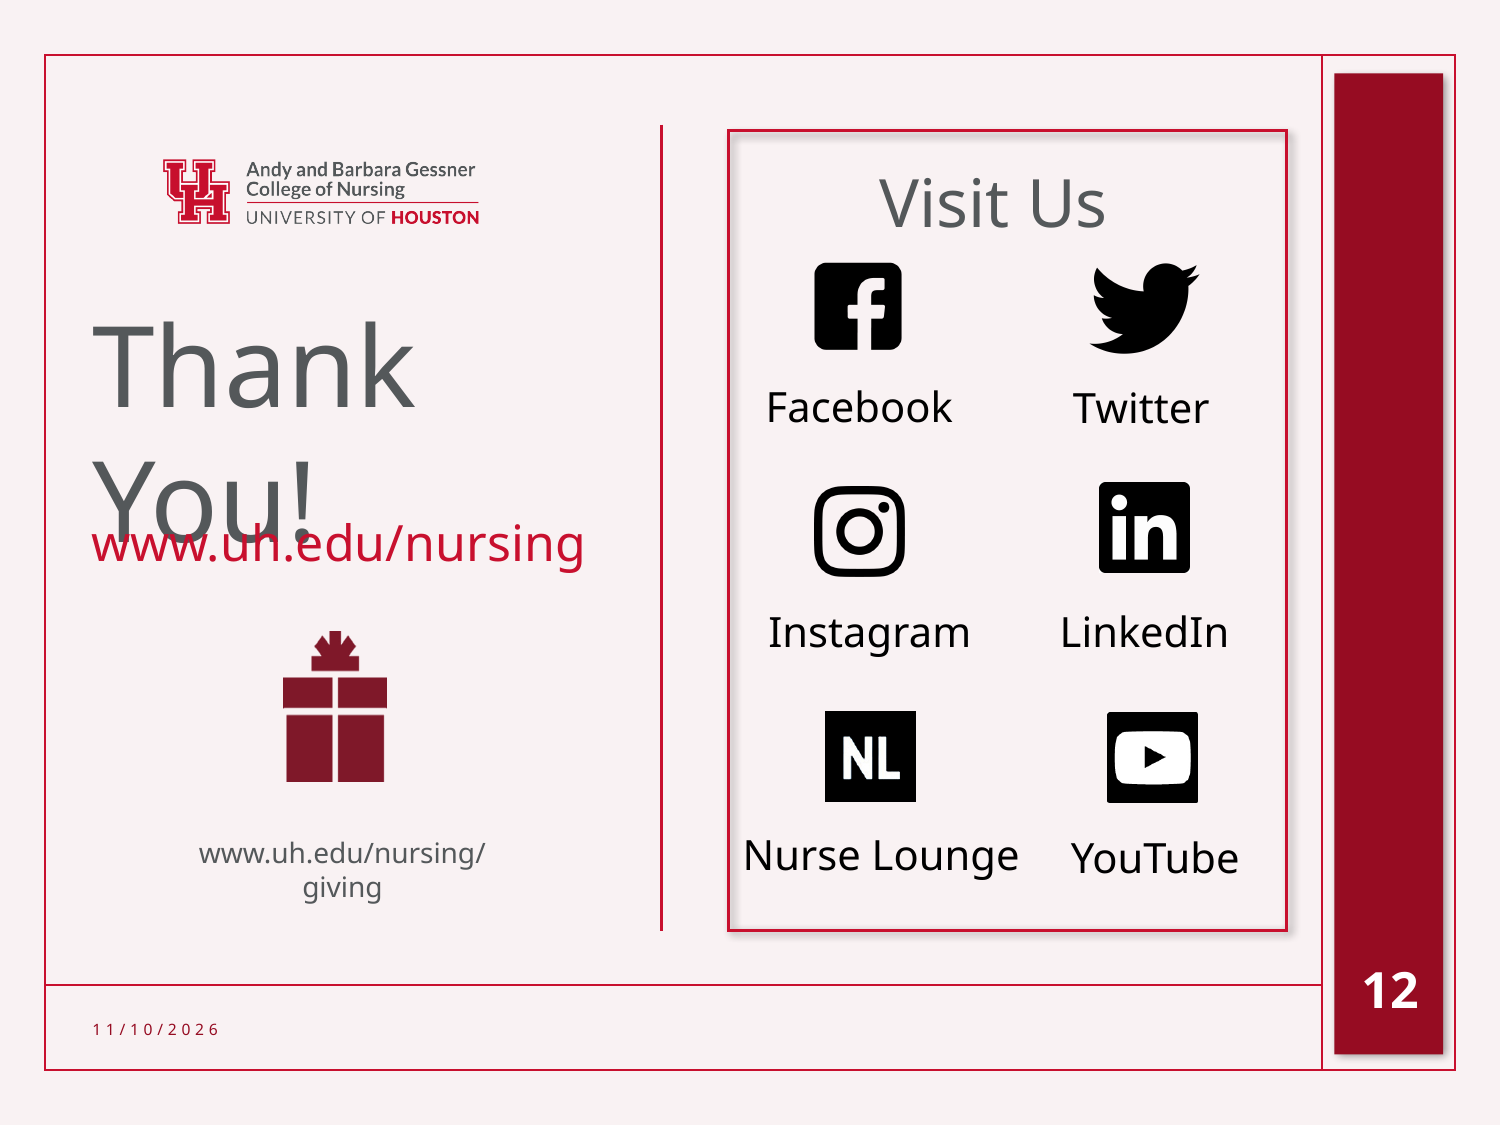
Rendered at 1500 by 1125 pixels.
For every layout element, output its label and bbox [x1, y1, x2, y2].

slide_number [77, 1007, 466, 1055]
picture [825, 711, 916, 802]
picture [814, 486, 905, 577]
picture [1107, 712, 1198, 803]
picture [157, 143, 512, 241]
